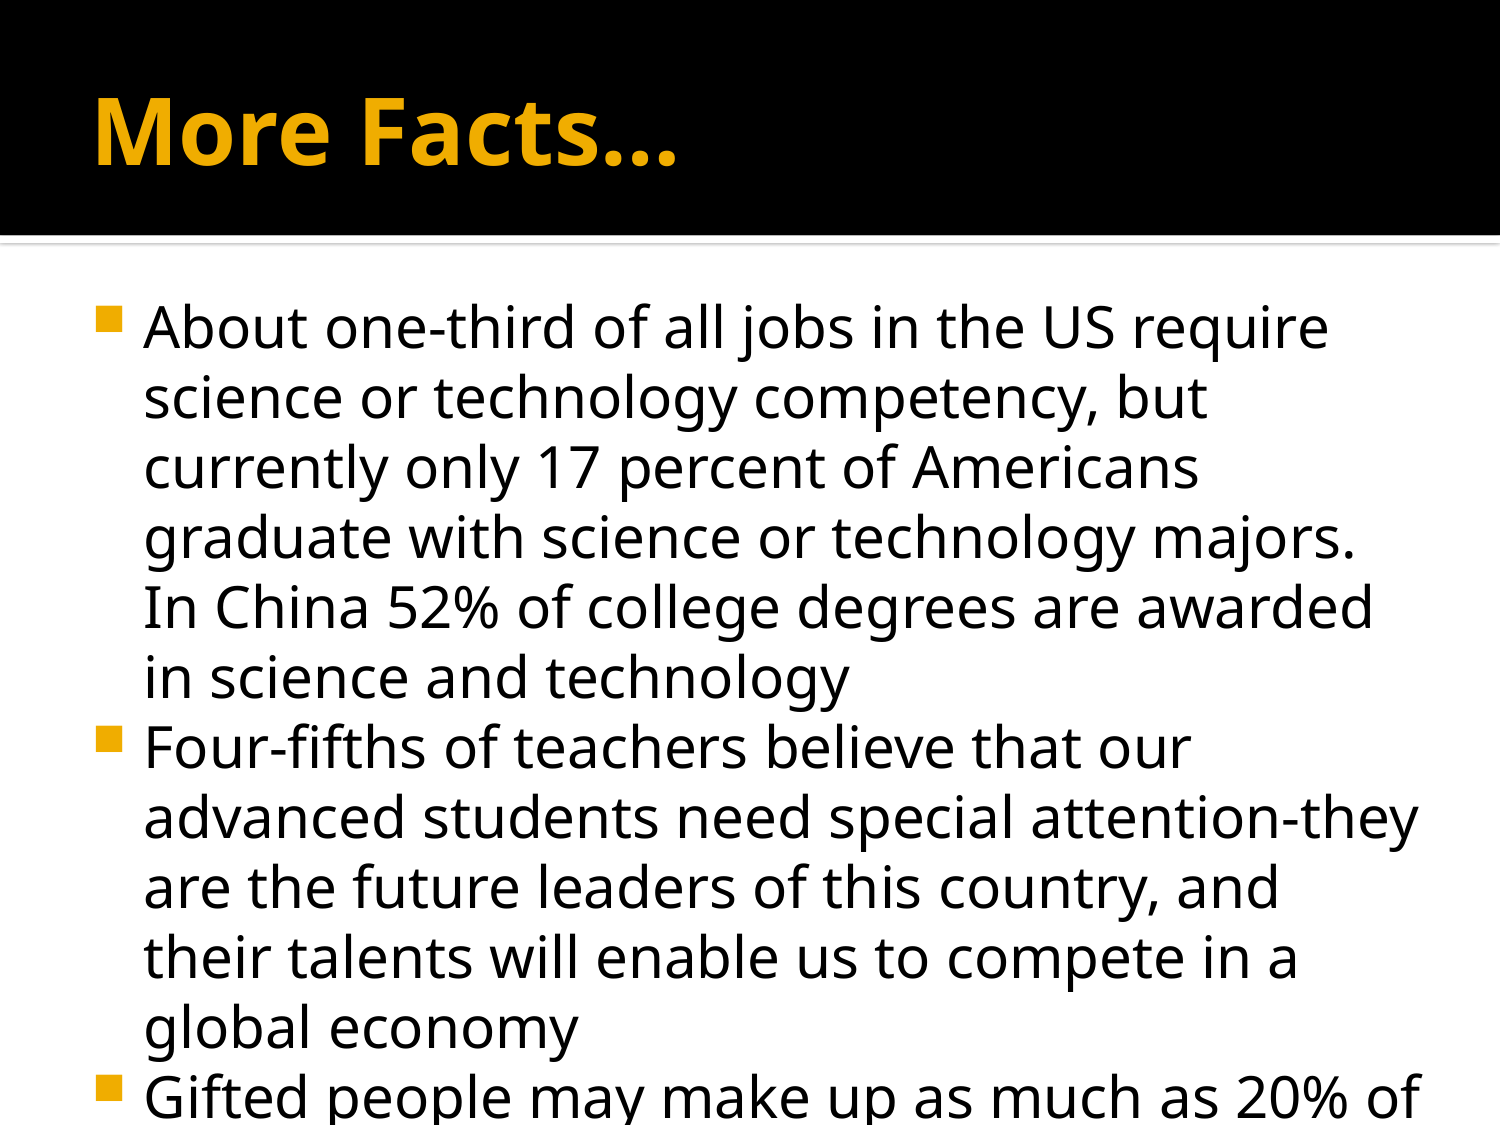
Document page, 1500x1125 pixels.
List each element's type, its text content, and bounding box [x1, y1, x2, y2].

list About one-third of all jobs in the US require science or technology competency, but currently only 17 percent of Americans graduate with science or technology majors. In China 52% of college degrees are awarded in science and technology Four-fifths of teachers believe that our advanced students need special attention-they are the future leaders of this country, and their talents will enable us to compete in a global economy Gifted people may make up as much as 20% of the prison population. [62, 275, 1438, 1034]
title More Facts… [75, 25, 1425, 231]
